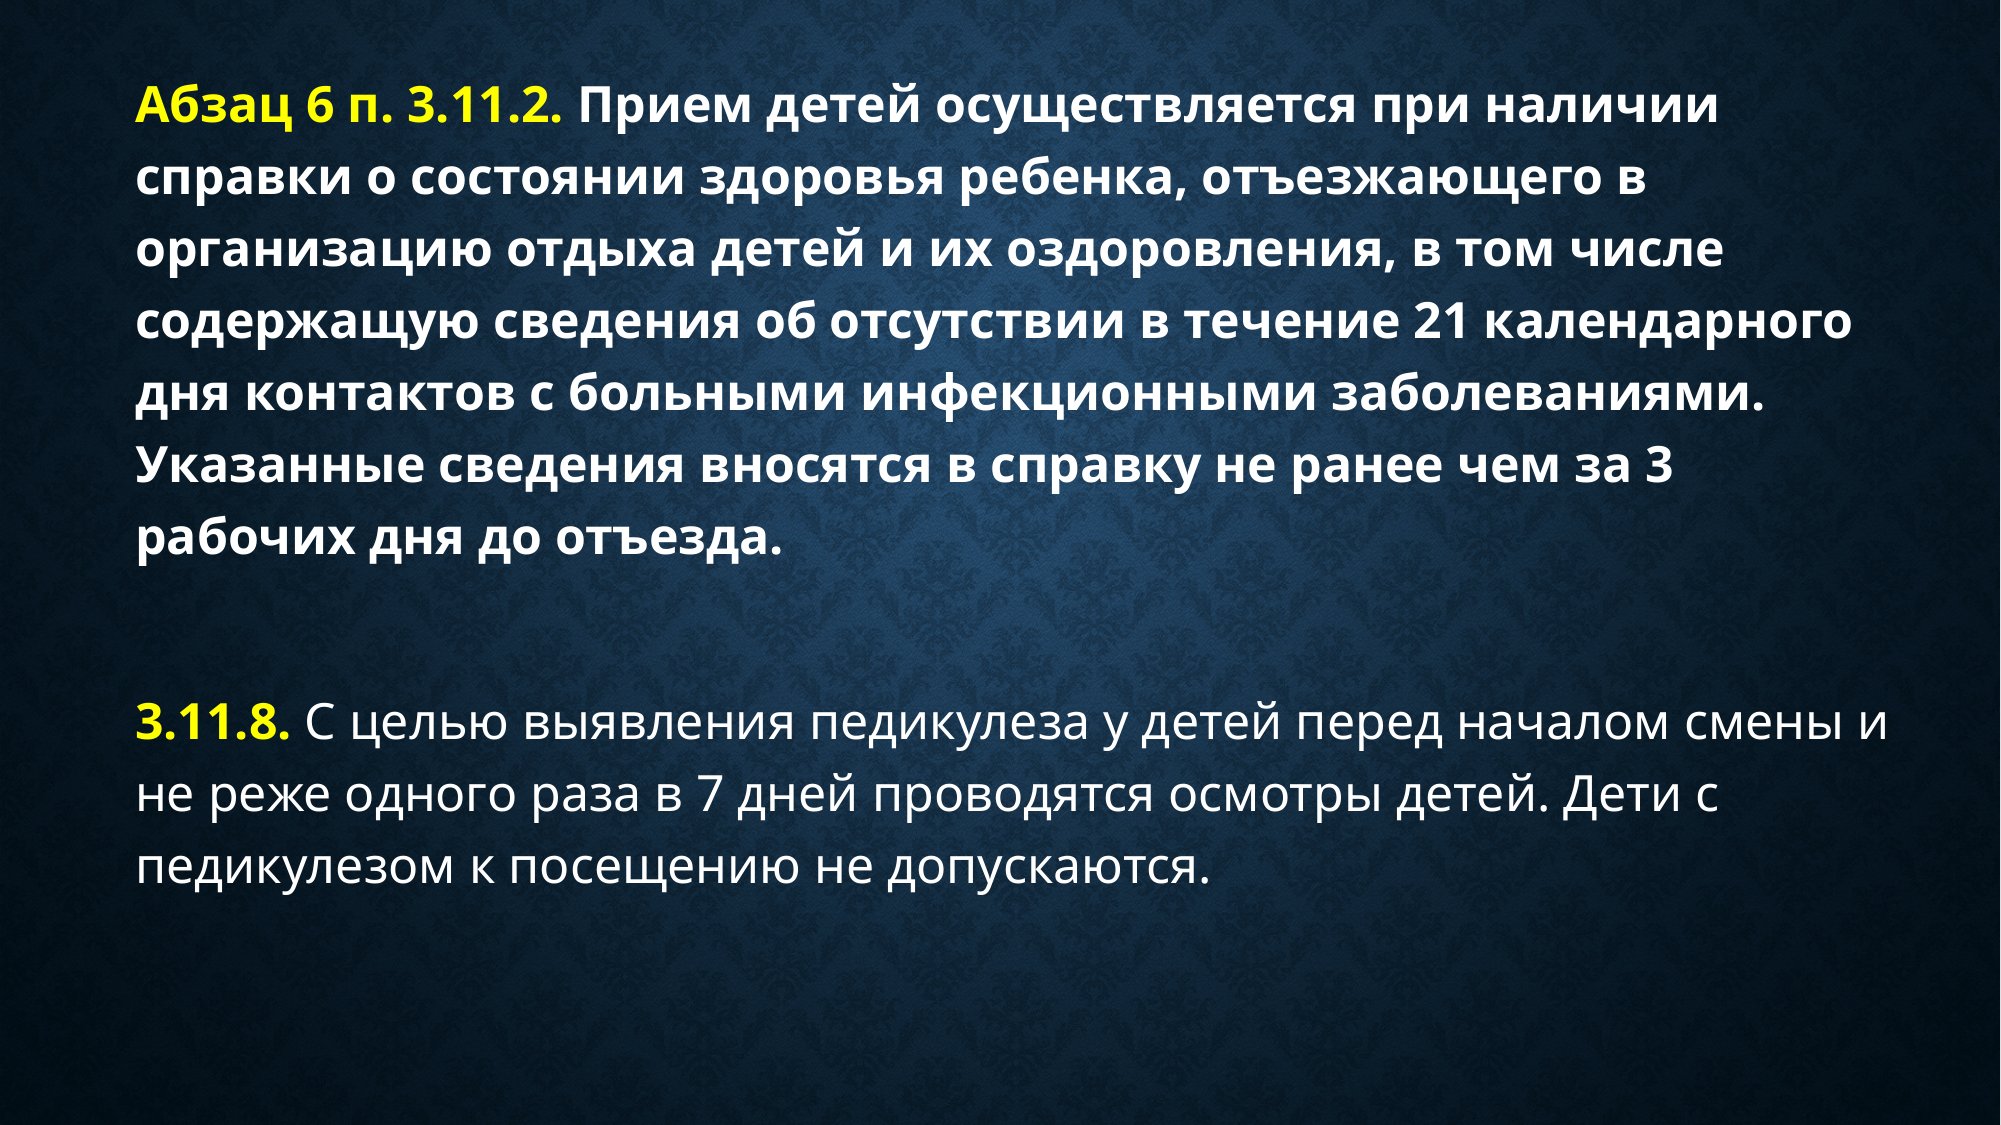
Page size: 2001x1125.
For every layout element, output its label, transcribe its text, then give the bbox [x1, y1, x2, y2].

list Абзац 6 п. 3.11.2. Прием детей осуществляется при наличии справки о состоянии здоровья ребенка, отъезжающего в организацию отдыха детей и их оздоровления, в том числе содержащую сведения об отсутствии в течение 21 календарного дня контактов с больными инфекционными заболеваниями. Указанные сведения вносятся в справку не ранее чем за 3 рабочих дня до отъезда. 3.11.8. С целью выявления педикулеза у детей перед началом смены и не реже одного раза в 7 дней проводятся осмотры детей. Дети с педикулезом к посещению не допускаются. [120, 52, 1923, 1071]
